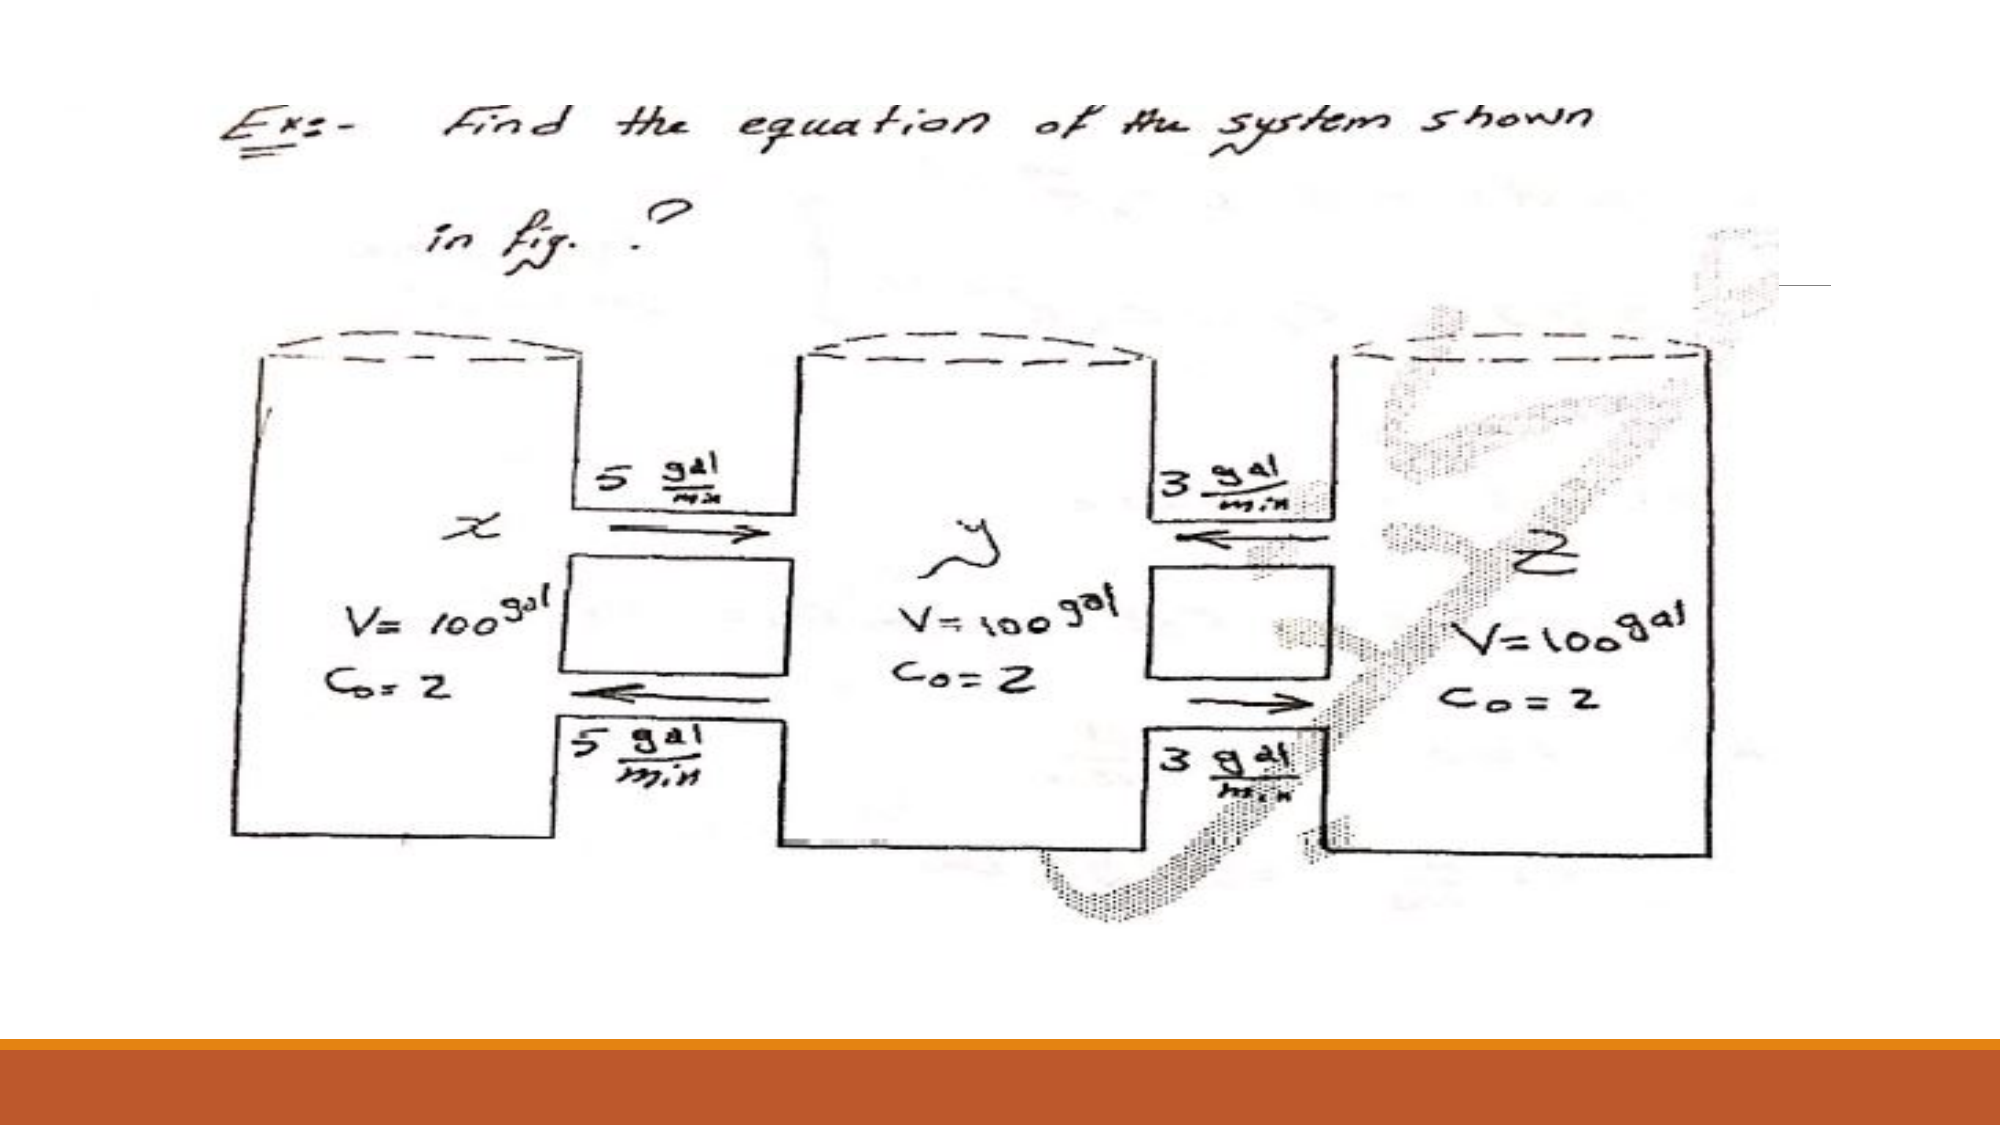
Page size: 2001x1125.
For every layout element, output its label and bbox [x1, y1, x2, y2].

picture [64, 105, 1779, 930]
